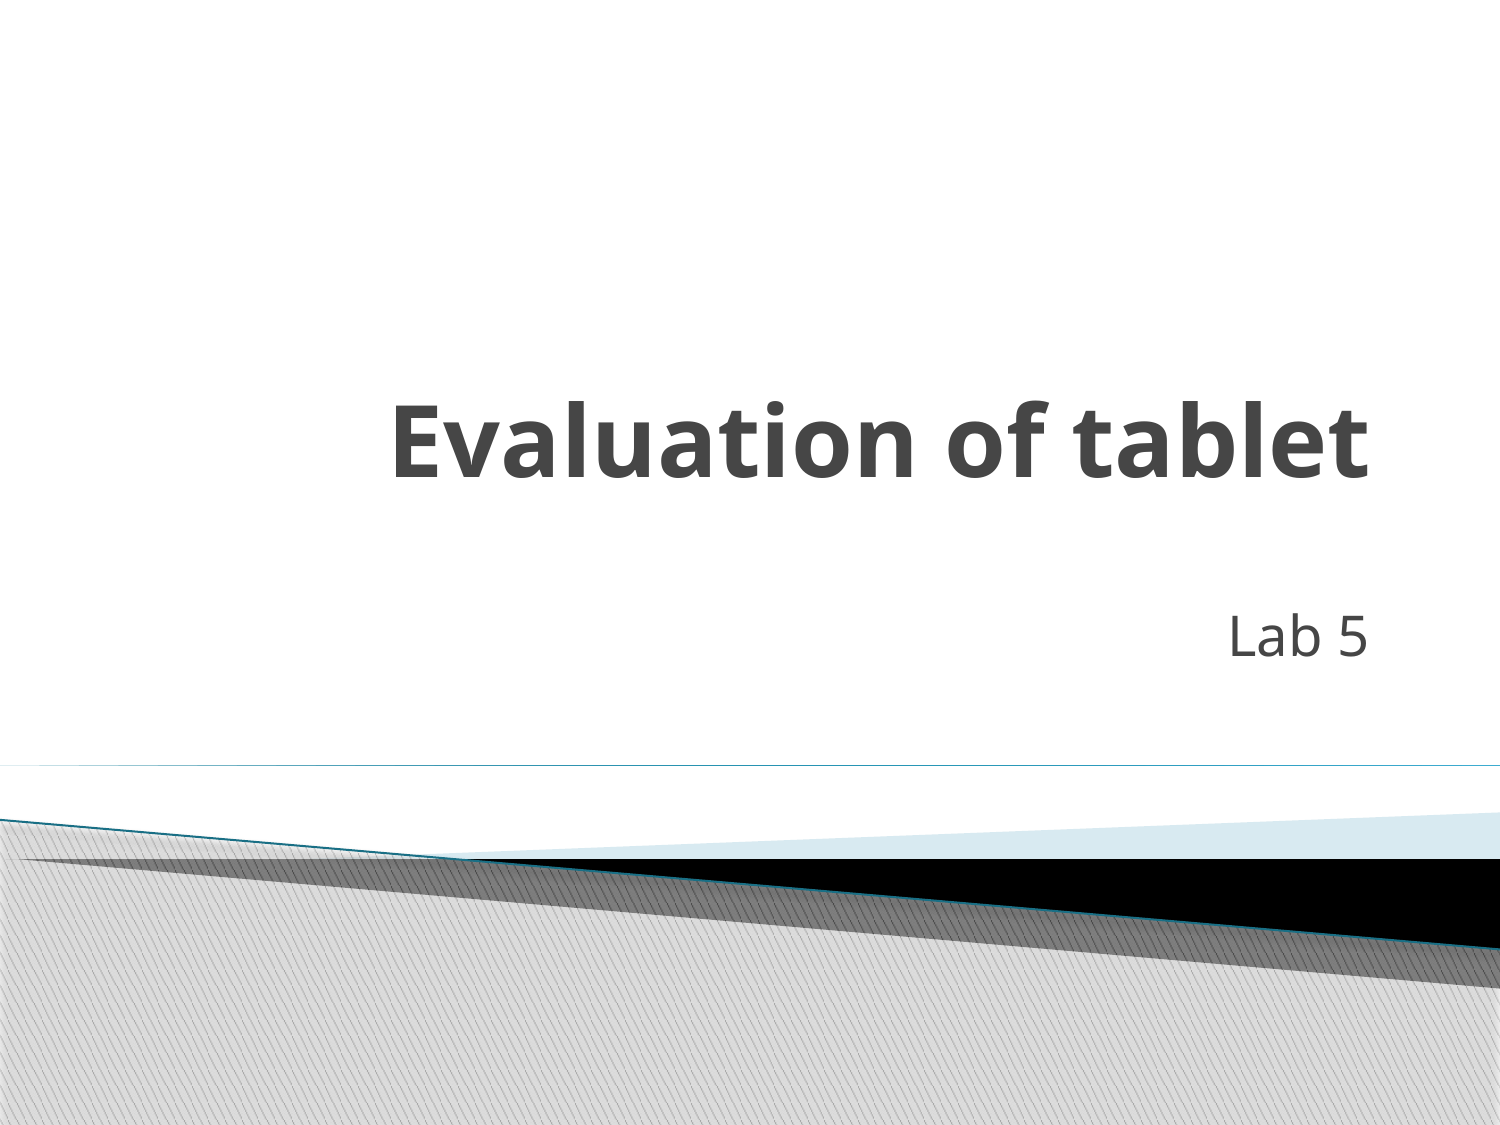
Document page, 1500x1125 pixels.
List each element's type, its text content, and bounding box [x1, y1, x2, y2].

picture [5, 859, 1500, 989]
subtitle Lab 5 [112, 592, 1388, 790]
title Evaluation of tablet [112, 287, 1388, 588]
